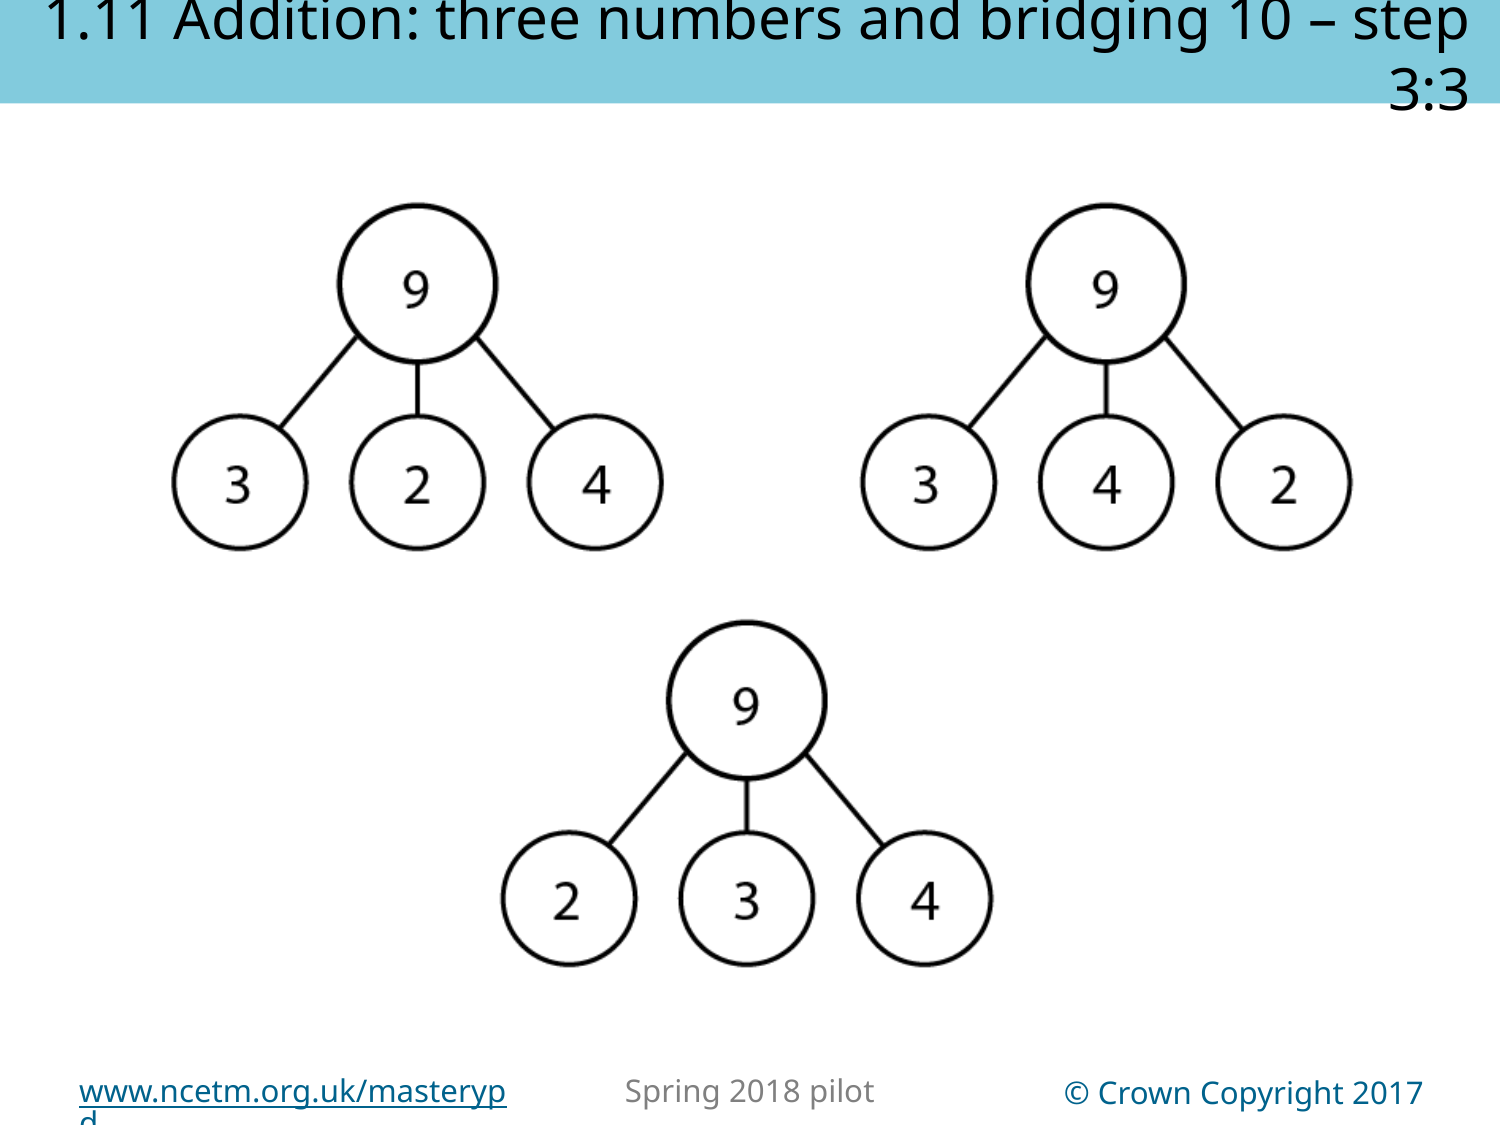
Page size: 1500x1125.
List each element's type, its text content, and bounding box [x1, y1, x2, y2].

picture [437, 601, 1091, 986]
picture [74, 185, 748, 569]
list 1.11 Addition: three numbers and bridging 10 – step 3:3 [0, 0, 1500, 104]
picture [762, 185, 1450, 569]
